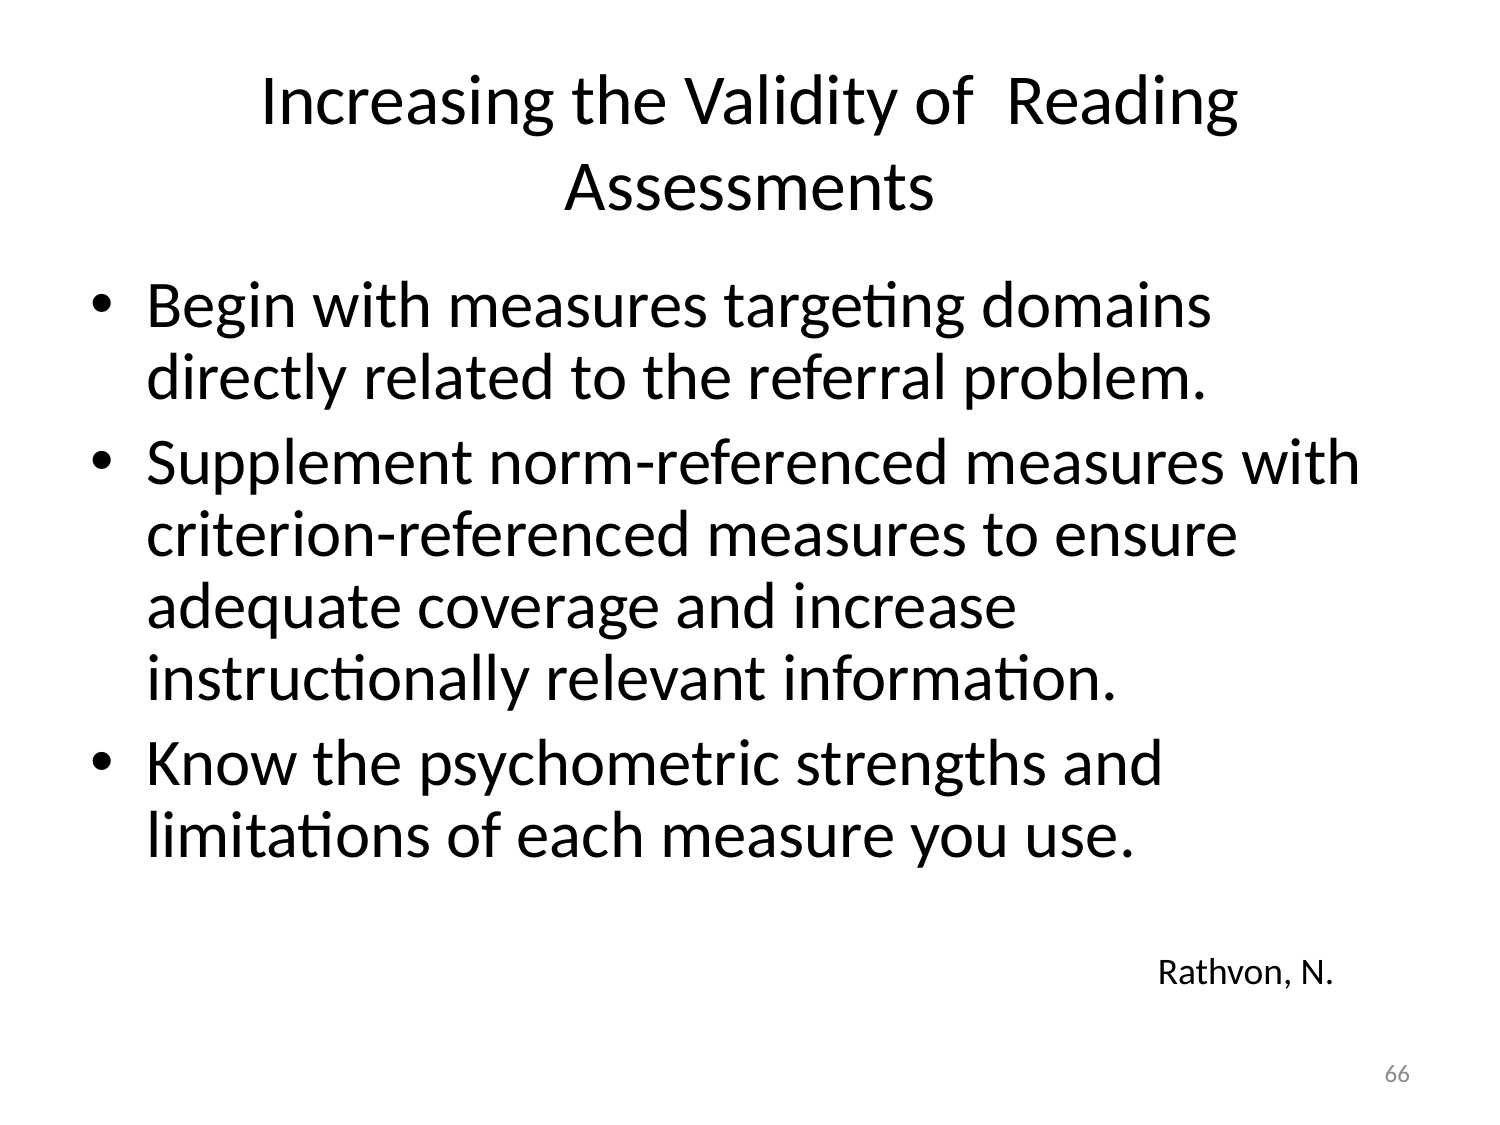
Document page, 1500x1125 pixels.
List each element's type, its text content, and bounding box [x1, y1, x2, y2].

list Begin with measures targeting domains directly related to the referral problem. Supplement norm-referenced measures with criterion-referenced measures to ensure adequate coverage and increase instructionally relevant information. Know the psychometric strengths and limitations of each measure you use. [75, 262, 1425, 1005]
text_box Rathvon, N. [1143, 939, 1425, 1000]
slide_number 66 [1074, 1042, 1425, 1103]
title Increasing the Validity of Reading Assessments [75, 45, 1425, 233]
